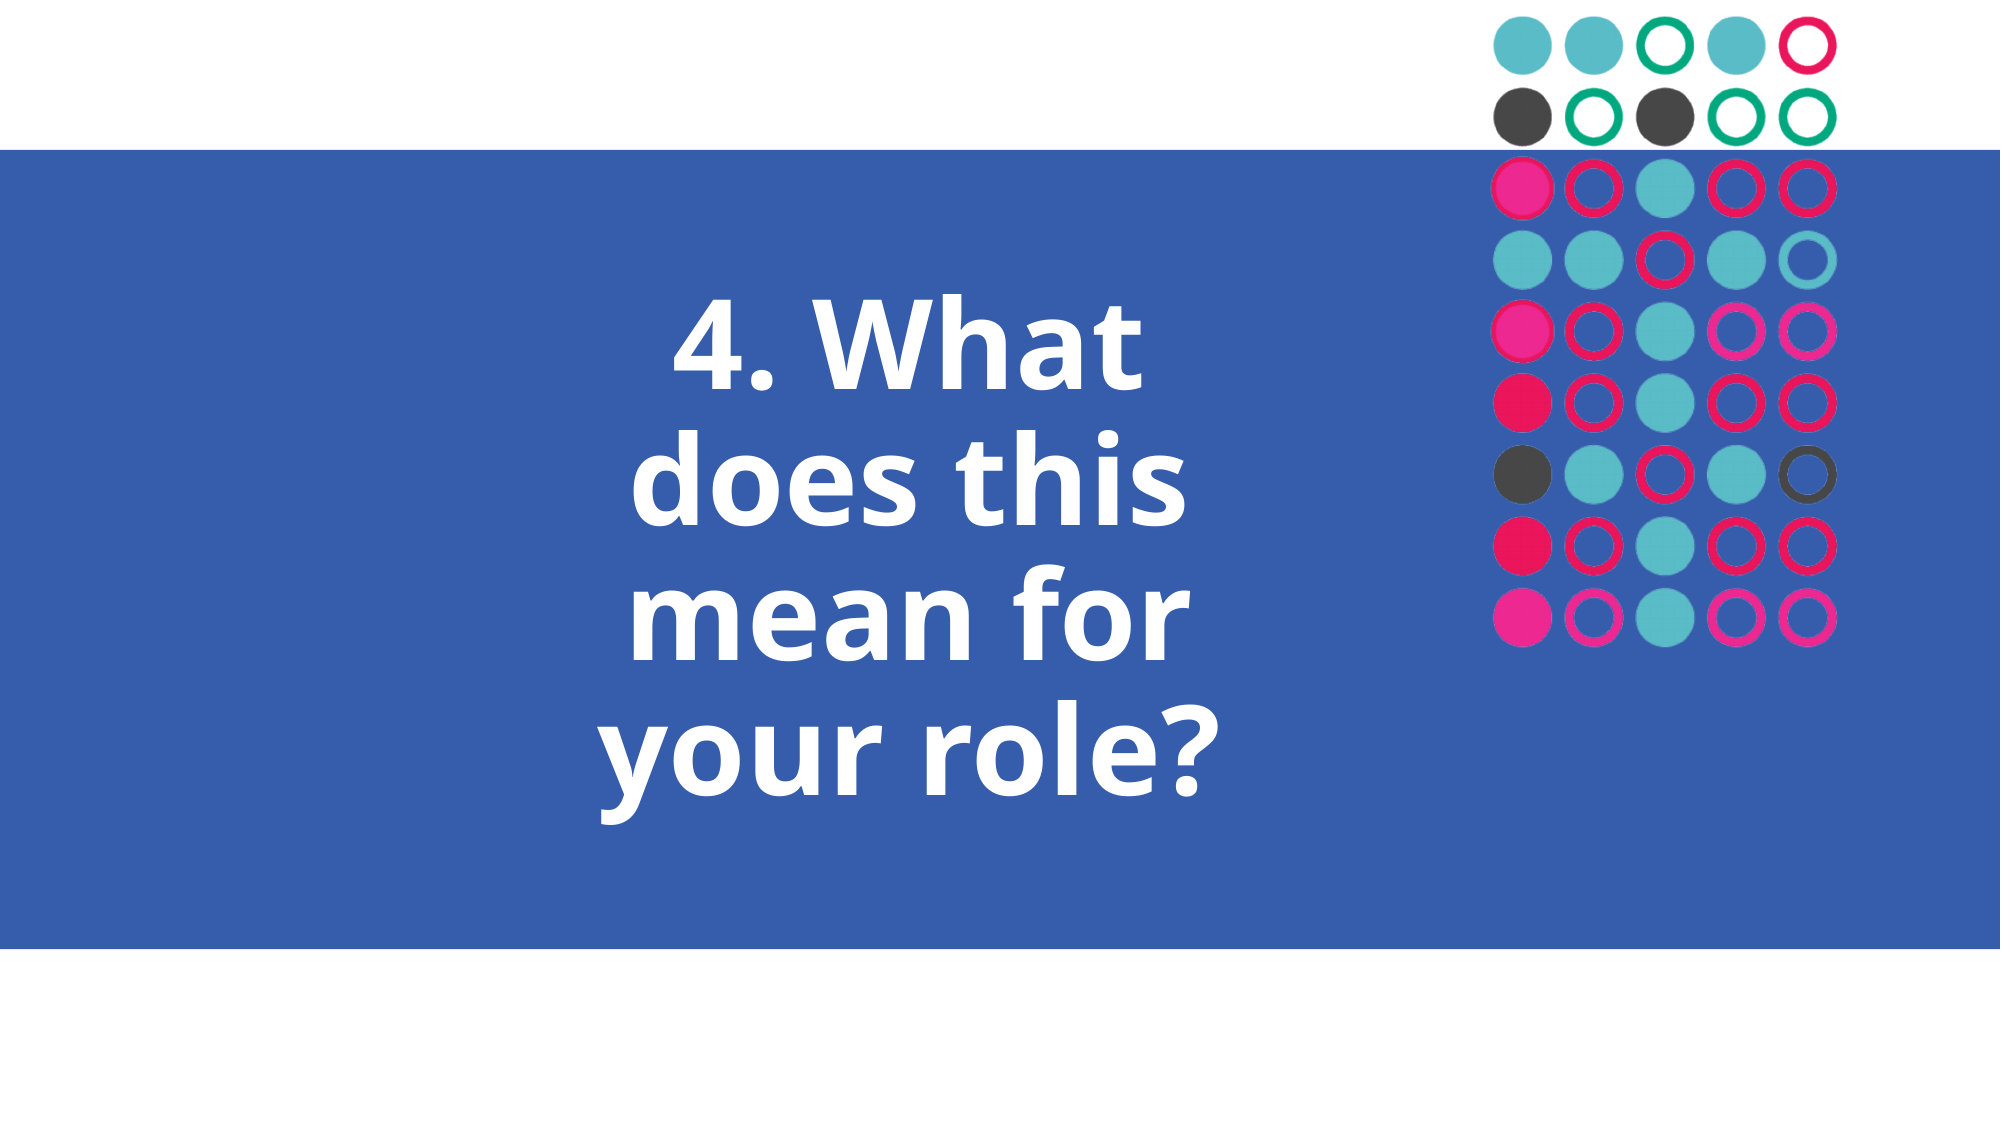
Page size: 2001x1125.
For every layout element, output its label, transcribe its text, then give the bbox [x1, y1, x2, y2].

picture [1486, 8, 1840, 655]
title 4. What does this mean for your role? [510, 416, 1309, 688]
